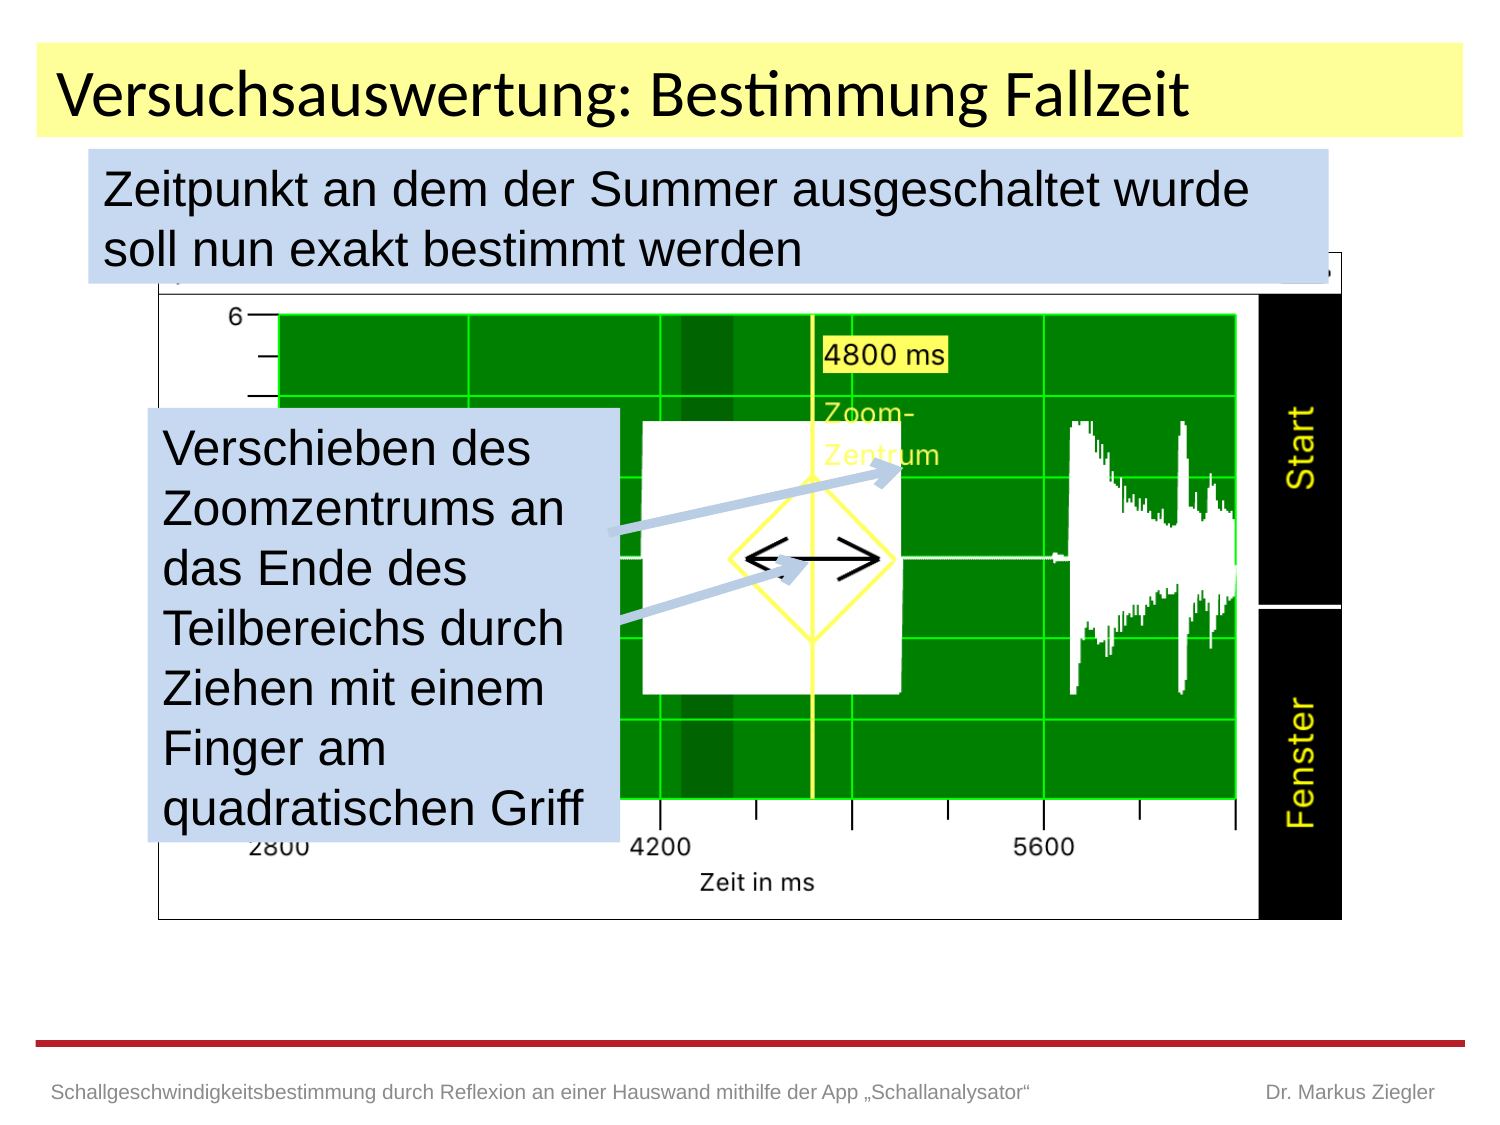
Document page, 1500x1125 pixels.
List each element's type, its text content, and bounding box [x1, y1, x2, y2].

text_box Verschieben des Zoomzentrums an das Ende des Teilbereichs durch Ziehen mit einem Finger am quadratischen Griff [147, 407, 153, 843]
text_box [596, 562, 810, 628]
title Versuchsauswertung: Bestimmung Fallzeit [41, 42, 1459, 149]
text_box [608, 467, 904, 534]
text_box Zeitpunkt an dem der Summer ausgeschaltet wurde soll nun exakt bestimmt werden [88, 148, 1329, 284]
footer Schallgeschwindigkeitsbestimmung durch Reflexion an einer Hauswand mithilfe der App „Schallanalysator“ Dr. Markus Ziegler [35, 1061, 1459, 1122]
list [158, 252, 1342, 920]
